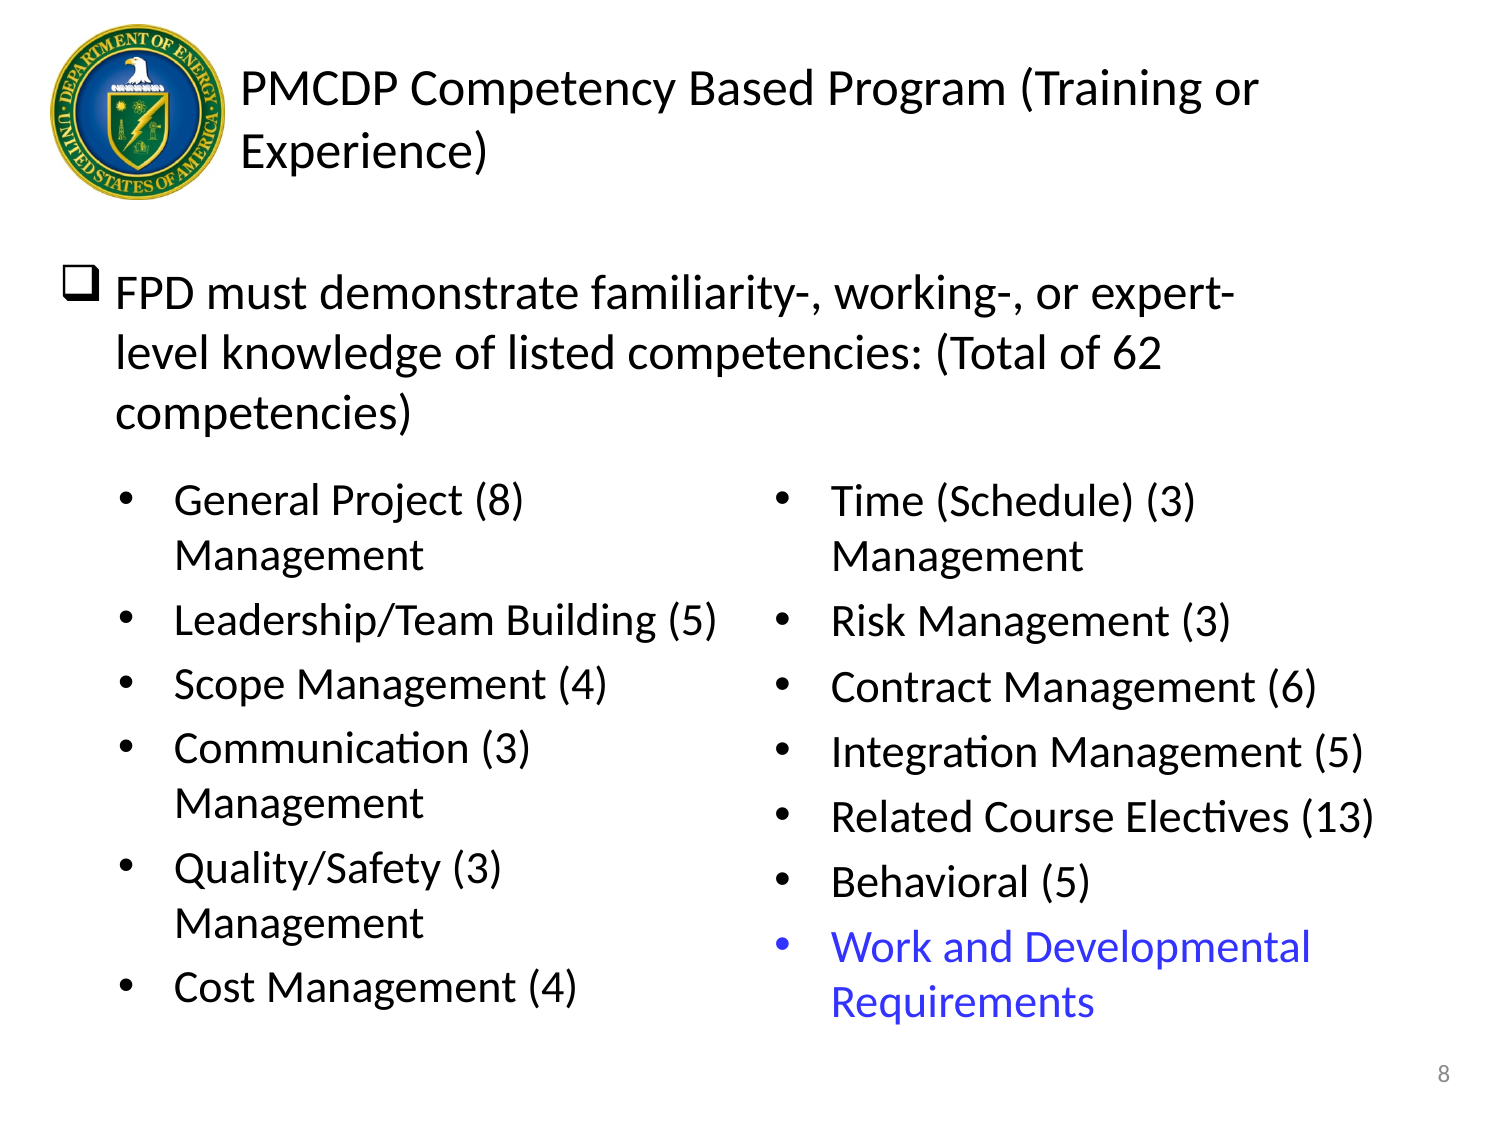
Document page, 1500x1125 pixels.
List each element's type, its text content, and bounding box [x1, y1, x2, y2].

picture [50, 24, 225, 200]
title PMCDP Competency Based Program (Training or Experience) [225, 45, 1425, 188]
list General Project (8) Management Leadership/Team Building (5) Scope Management (4) Communication (3) Management Quality/Safety (3) Management Cost Management (4) [103, 462, 741, 1043]
slide_number 8 [1115, 1042, 1466, 1103]
list Time (Schedule) (3) Management Risk Management (3) Contract Management (6) Integration Management (5) Related Course Electives (13) Behavioral (5) Work and Developmental Requirements [759, 462, 1425, 1043]
list FPD must demonstrate familiarity-, working-, or expert-level knowledge of listed competencies: (Total of 62 competencies) [43, 251, 1301, 448]
